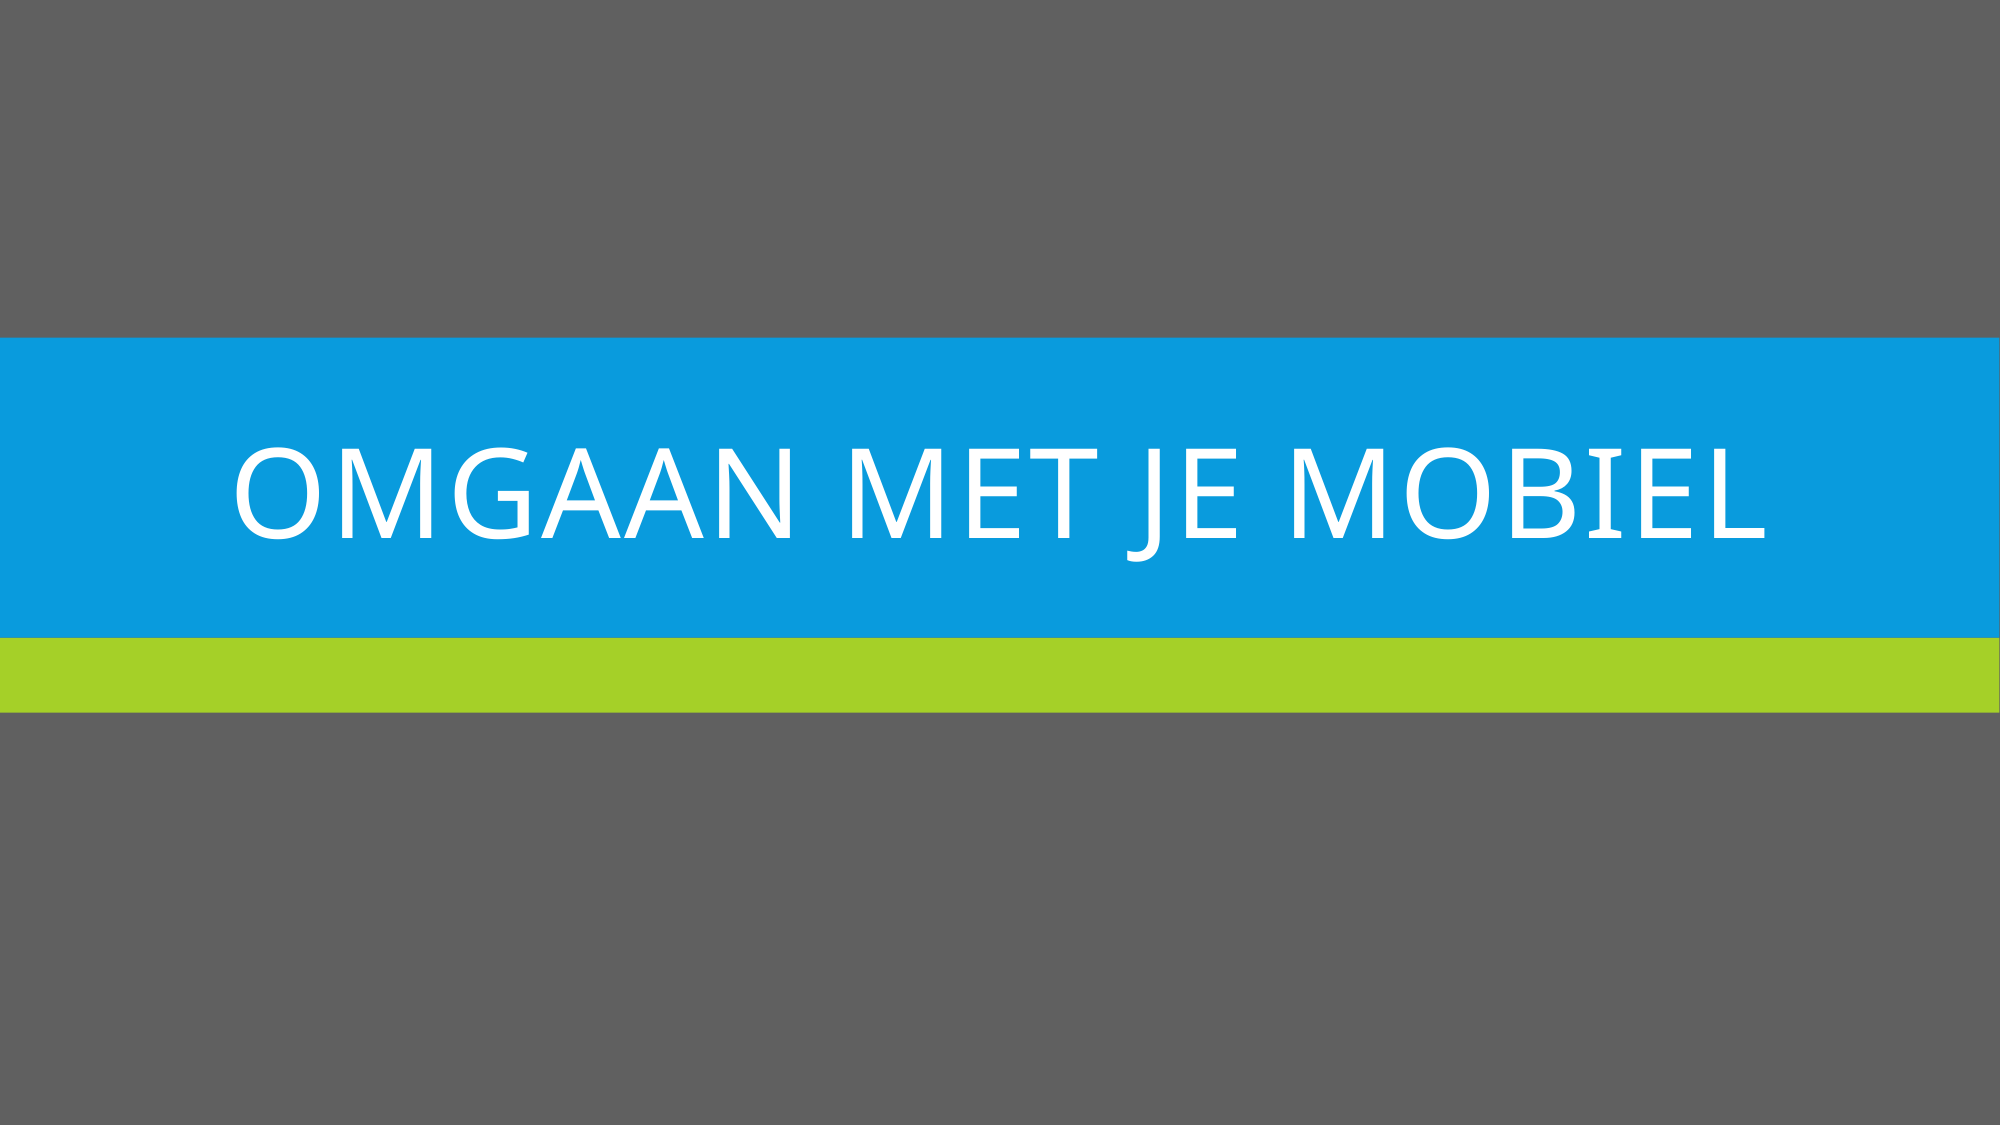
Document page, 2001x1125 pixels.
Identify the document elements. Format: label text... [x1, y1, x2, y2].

title Omgaan met je mobiel [77, 360, 1923, 646]
